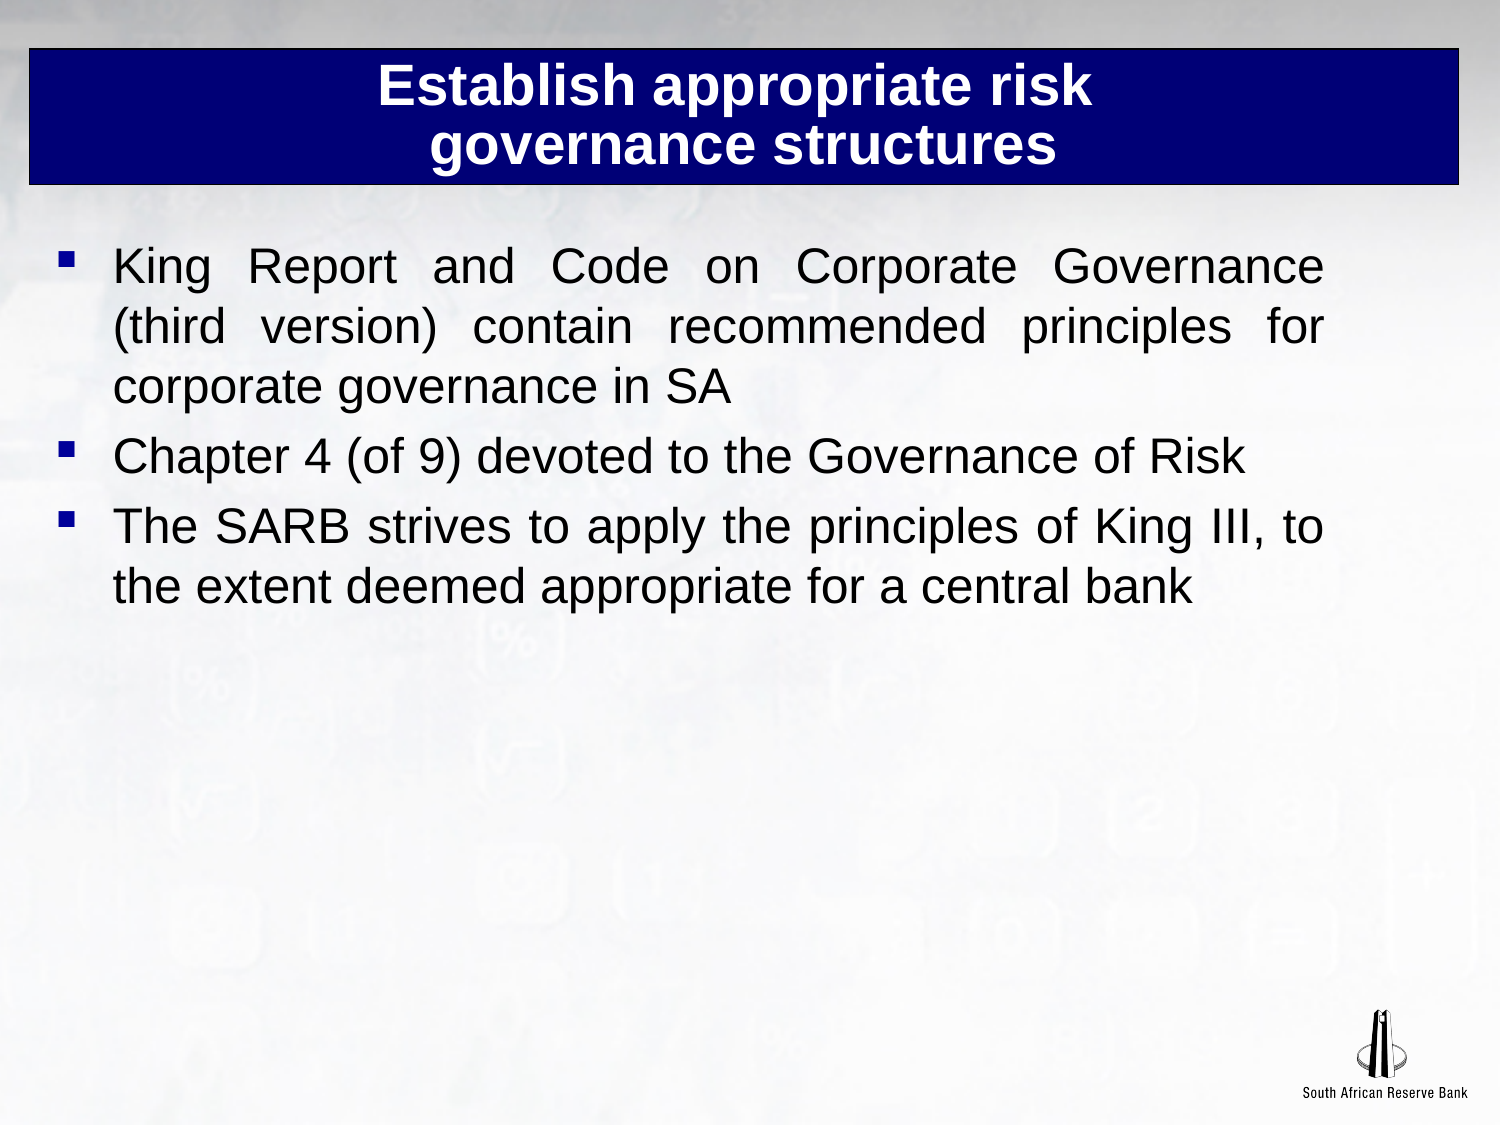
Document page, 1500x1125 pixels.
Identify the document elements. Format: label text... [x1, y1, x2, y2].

title Establish appropriate risk governance structures [29, 48, 1459, 185]
picture [0, 0, 1500, 1125]
list King Report and Code on Corporate Governance (third version) contain recommended principles for corporate governance in SA Chapter 4 (of 9) devoted to the Governance of Risk The SARB strives to apply the principles of King III, to the extent deemed appropriate for a central bank [41, 225, 1341, 953]
